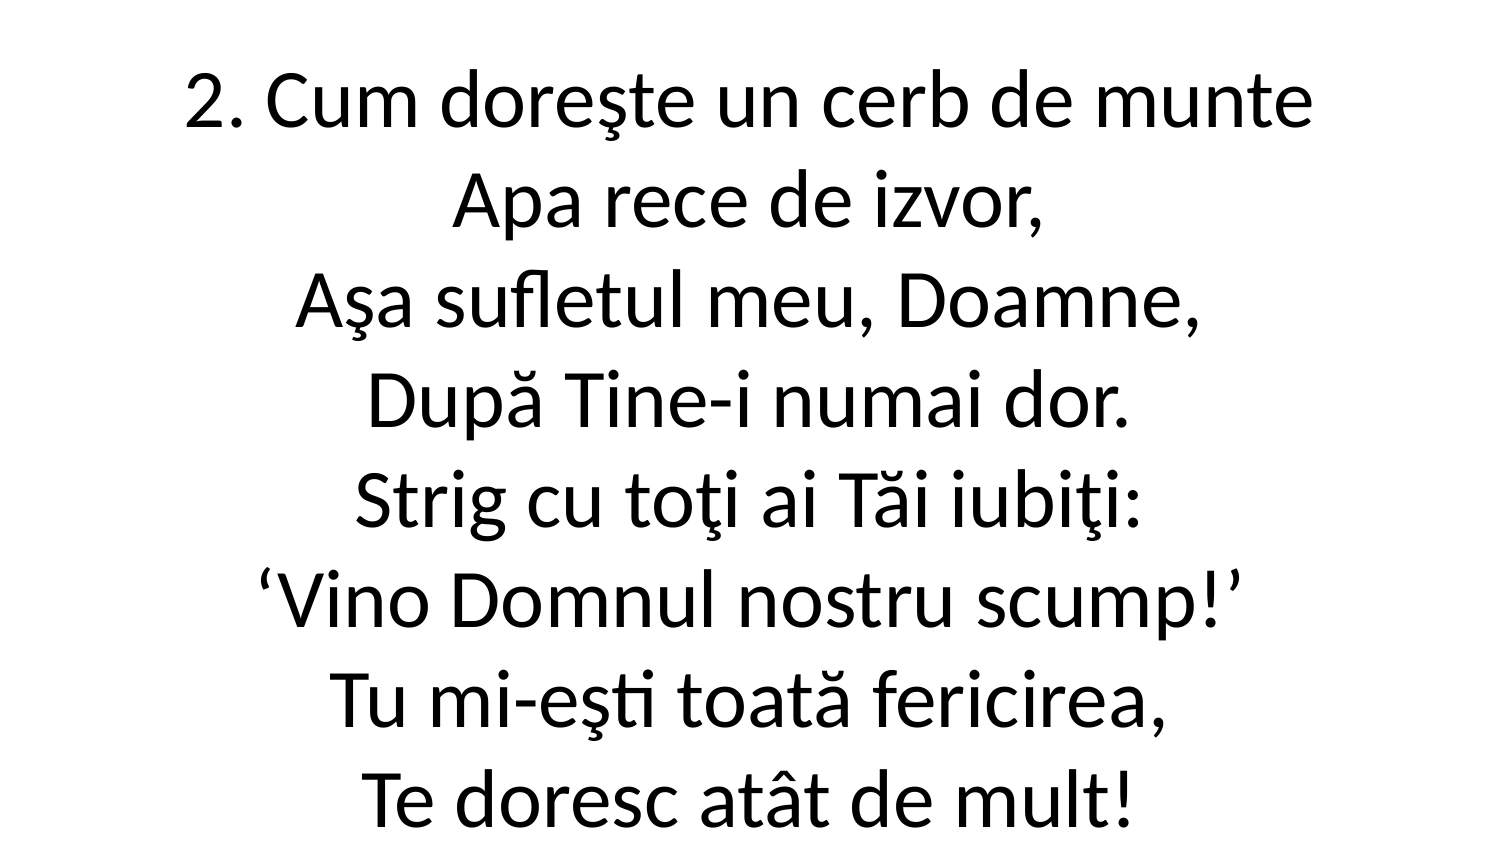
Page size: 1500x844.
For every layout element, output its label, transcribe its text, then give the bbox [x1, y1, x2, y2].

text_box 2. Cum doreşte un cerb de munte Apa rece de izvor, Aşa sufletul meu, Doamne, După Tine-i numai dor. Strig cu toţi ai Tăi iubiţi: ‘Vino Domnul nostru scump!’ Tu mi-eşti toată fericirea, Te doresc atât de mult! [169, 0, 1331, 844]
